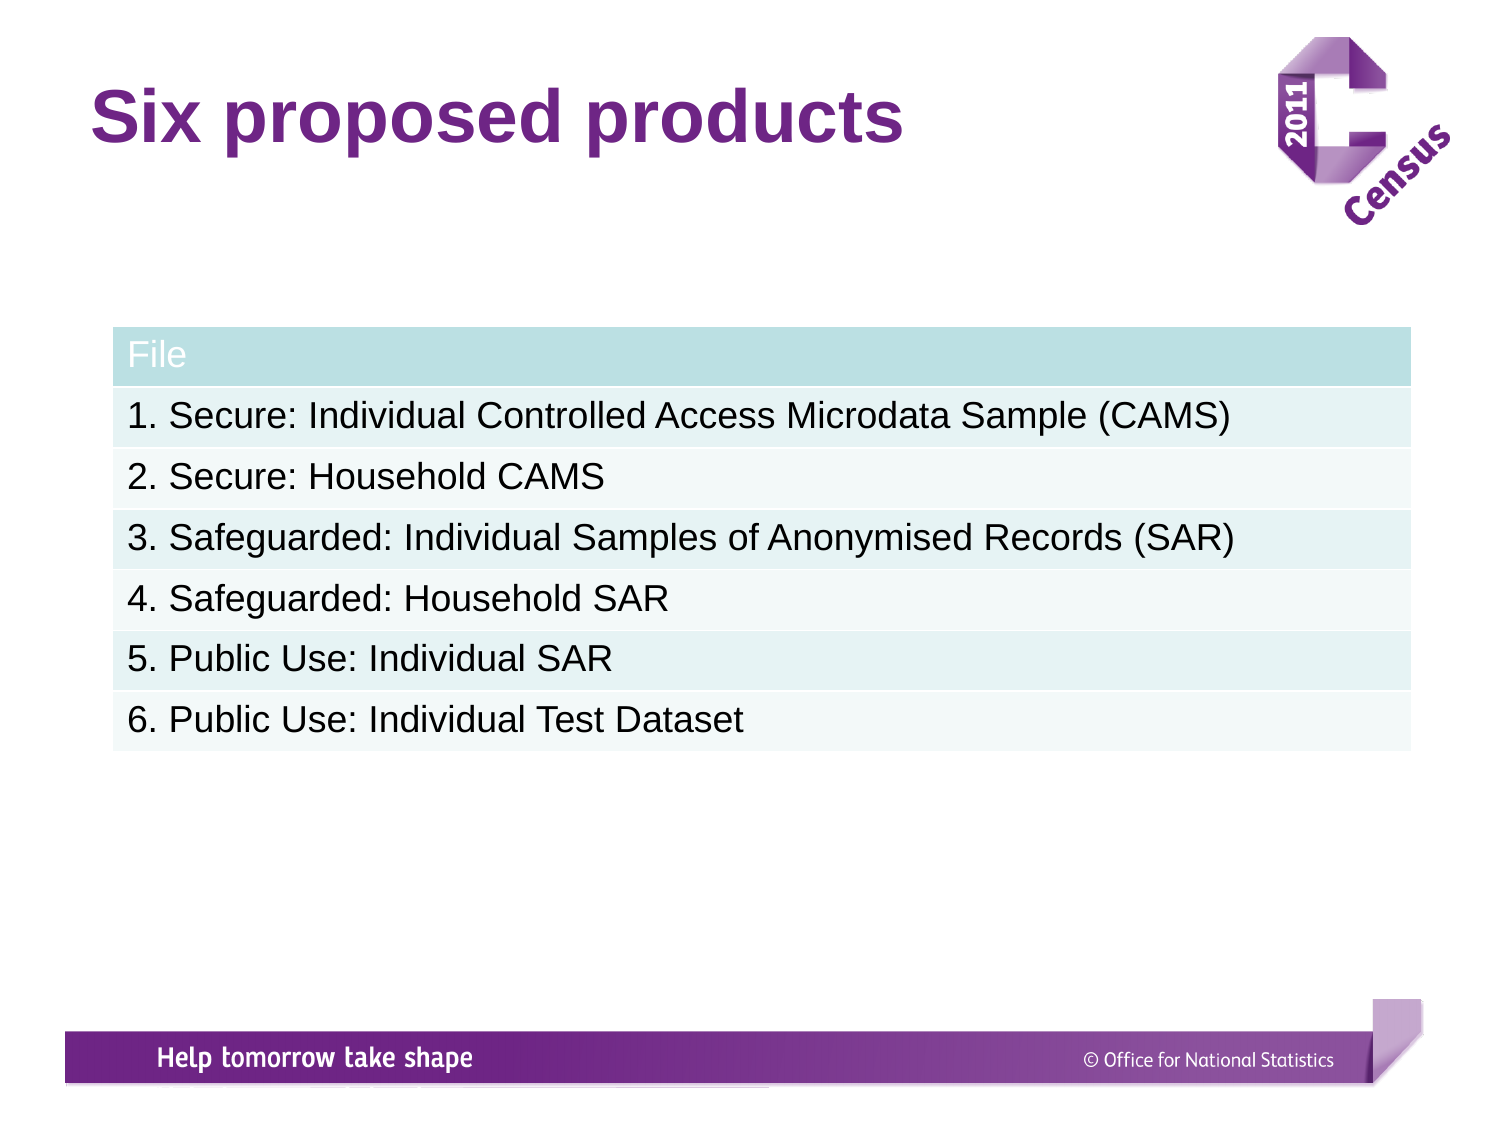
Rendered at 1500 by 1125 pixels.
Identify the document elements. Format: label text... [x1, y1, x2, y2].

table_cell 6. Public Use: Individual Test Dataset [113, 692, 1411, 751]
table_header File [113, 327, 1411, 386]
table_cell 2. Secure: Household CAMS [113, 449, 1411, 508]
picture [65, 999, 1424, 1088]
picture [1278, 37, 1450, 225]
title Six proposed products [74, 18, 1426, 207]
table_cell 5. Public Use: Individual SAR [113, 631, 1411, 690]
table_cell 4. Safeguarded: Household SAR [113, 570, 1411, 630]
table_cell 1. Secure: Individual Controlled Access Microdata Sample (CAMS) [113, 388, 1411, 447]
table_cell 3. Safeguarded: Individual Samples of Anonymised Records (SAR) [113, 510, 1411, 569]
